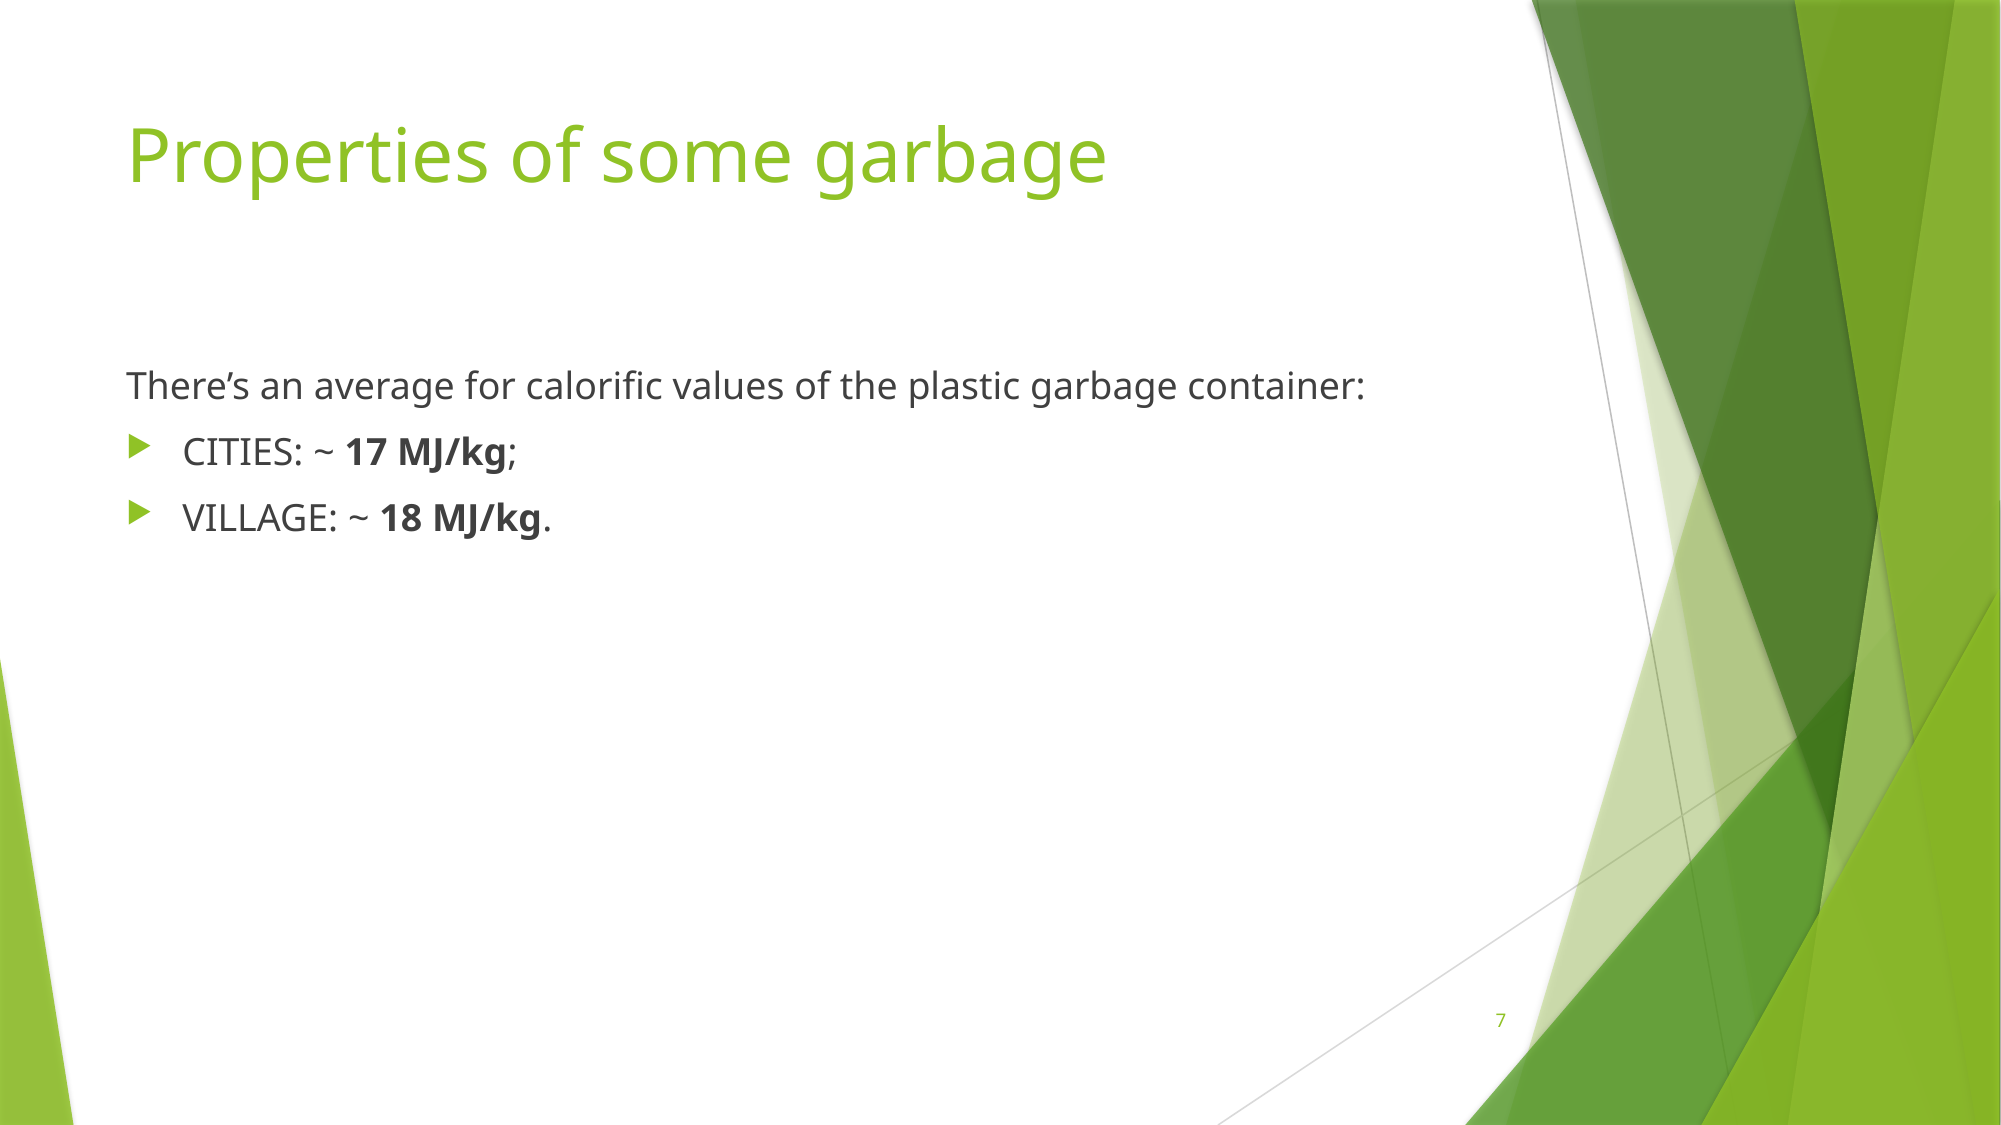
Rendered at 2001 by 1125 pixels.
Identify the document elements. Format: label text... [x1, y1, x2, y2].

slide_number 7 [1409, 991, 1522, 1051]
list There’s an average for calorific values of the plastic garbage container: CITIES: ~ 17 MJ/kg; VILLAGE: ~ 18 MJ/kg. [111, 354, 1522, 992]
title Properties of some garbage [111, 99, 1522, 317]
